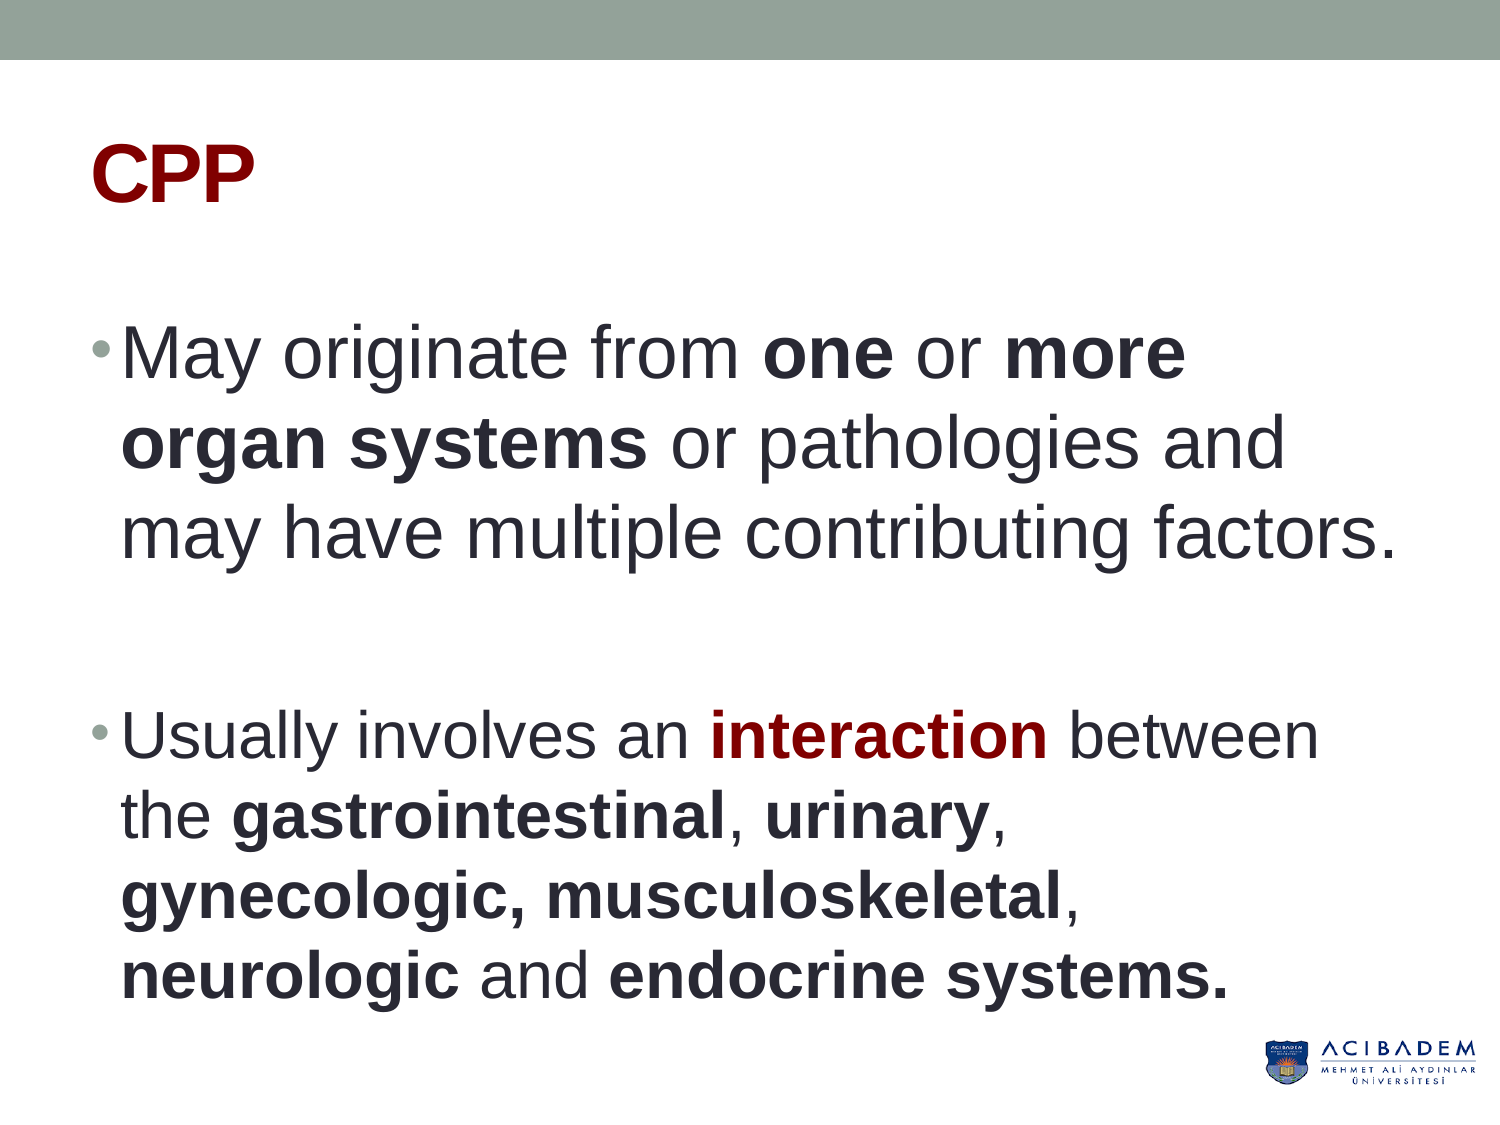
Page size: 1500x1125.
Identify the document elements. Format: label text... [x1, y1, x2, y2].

picture [1247, 1015, 1500, 1125]
list May originate from one or more organ systems or pathologies and may have multiple contributing factors. Usually involves an interaction between the gastrointestinal, urinary, gynecologic, musculoskeletal, neurologic and endocrine systems. [75, 191, 1425, 1118]
title CPP [75, 87, 1425, 191]
